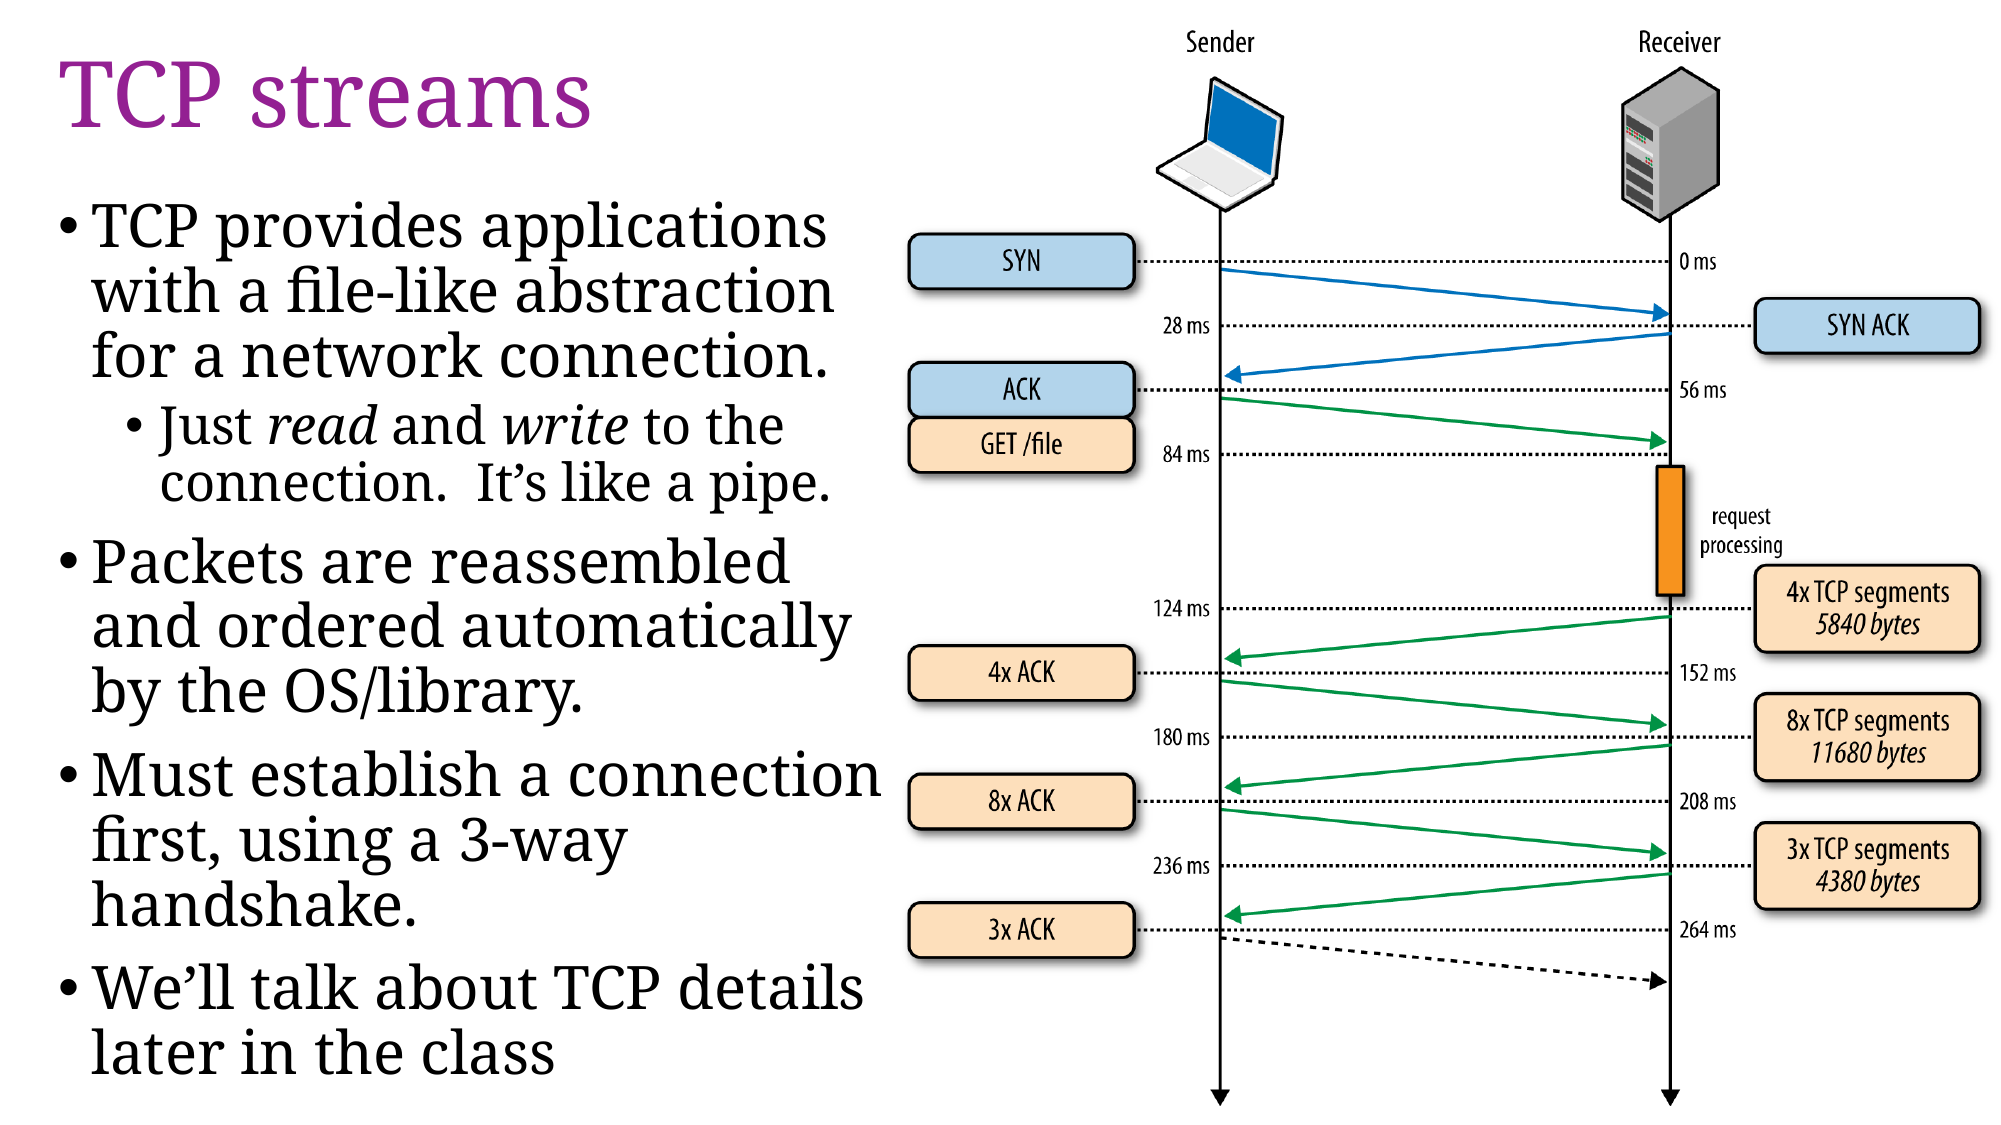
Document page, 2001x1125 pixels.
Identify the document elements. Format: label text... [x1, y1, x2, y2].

title TCP streams [43, 25, 898, 171]
list TCP provides applications with a file-like abstraction for a network connection. Just read and write to the connection. It’s like a pipe. Packets are reassembled and ordered automatically by the OS/library. Must establish a connection first, using a 3-way handshake. We’ll talk about TCP details later in the class [43, 188, 898, 1106]
picture [898, 25, 2000, 1106]
